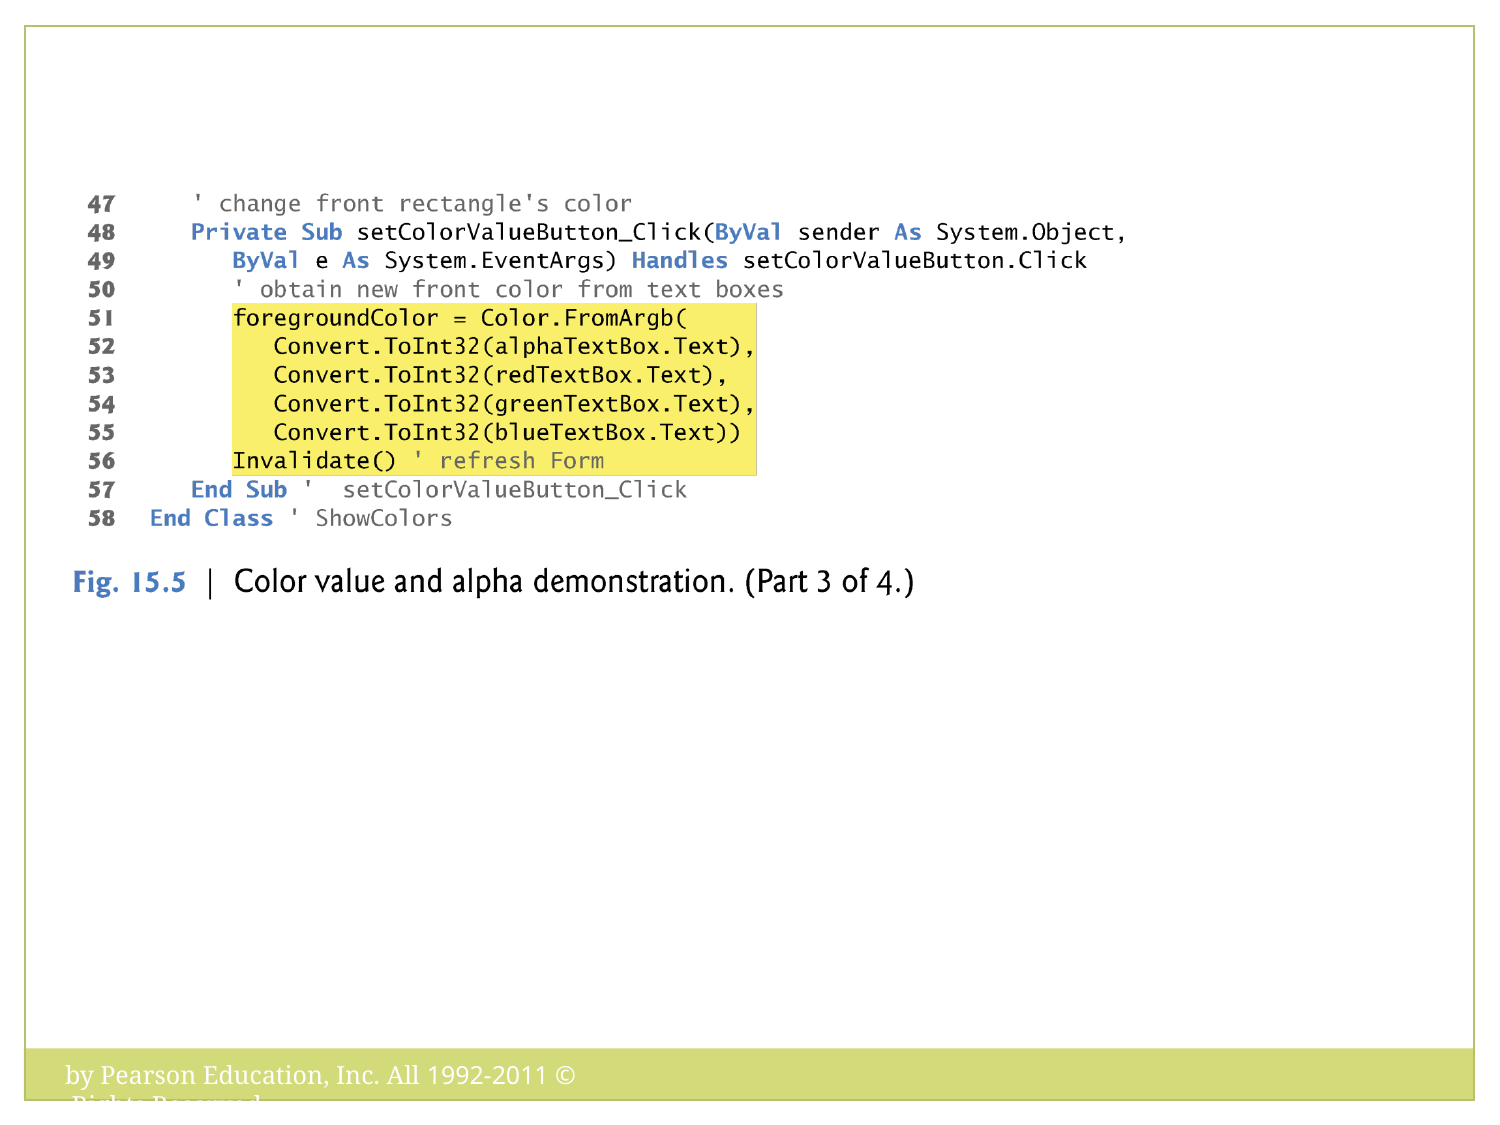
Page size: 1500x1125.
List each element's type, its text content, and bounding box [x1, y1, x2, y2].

picture [0, 106, 1500, 1018]
footer © 1992-2011 by Pearson Education, Inc. All Rights Reserved. [50, 1051, 638, 1112]
